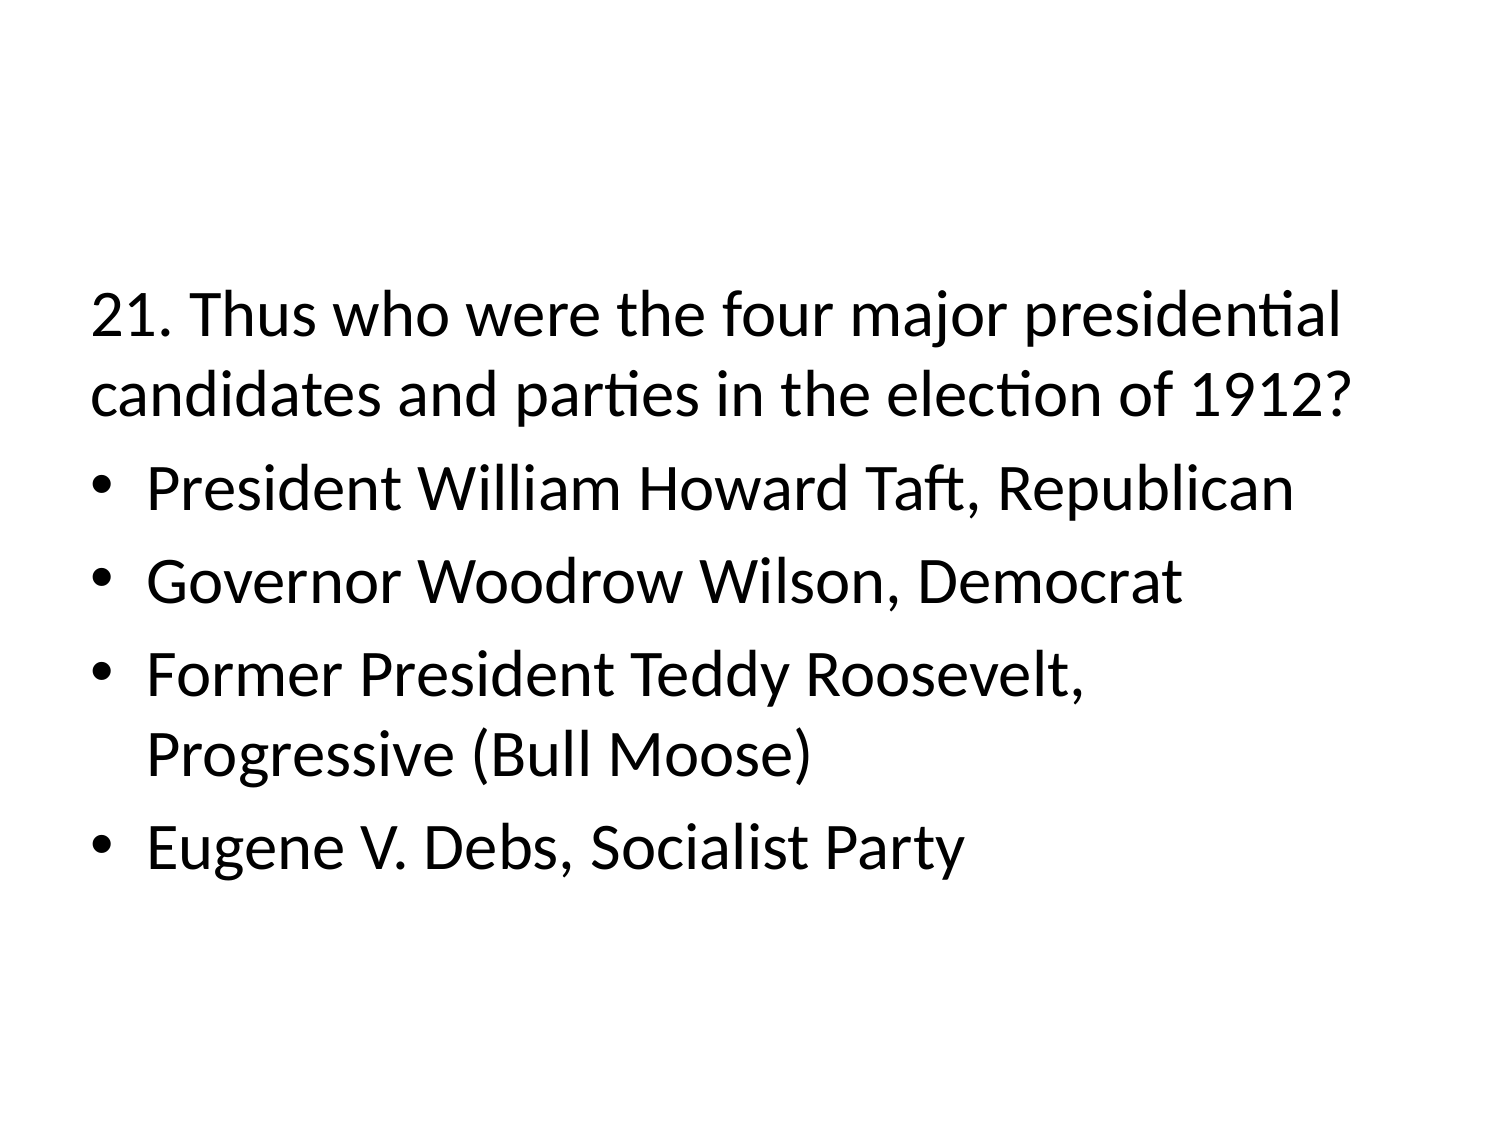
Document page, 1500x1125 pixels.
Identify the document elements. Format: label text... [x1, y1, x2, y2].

list 21. Thus who were the four major presidential candidates and parties in the election of 1912? President William Howard Taft, Republican Governor Woodrow Wilson, Democrat Former President Teddy Roosevelt, Progressive (Bull Moose) Eugene V. Debs, Socialist Party [75, 262, 1425, 1005]
